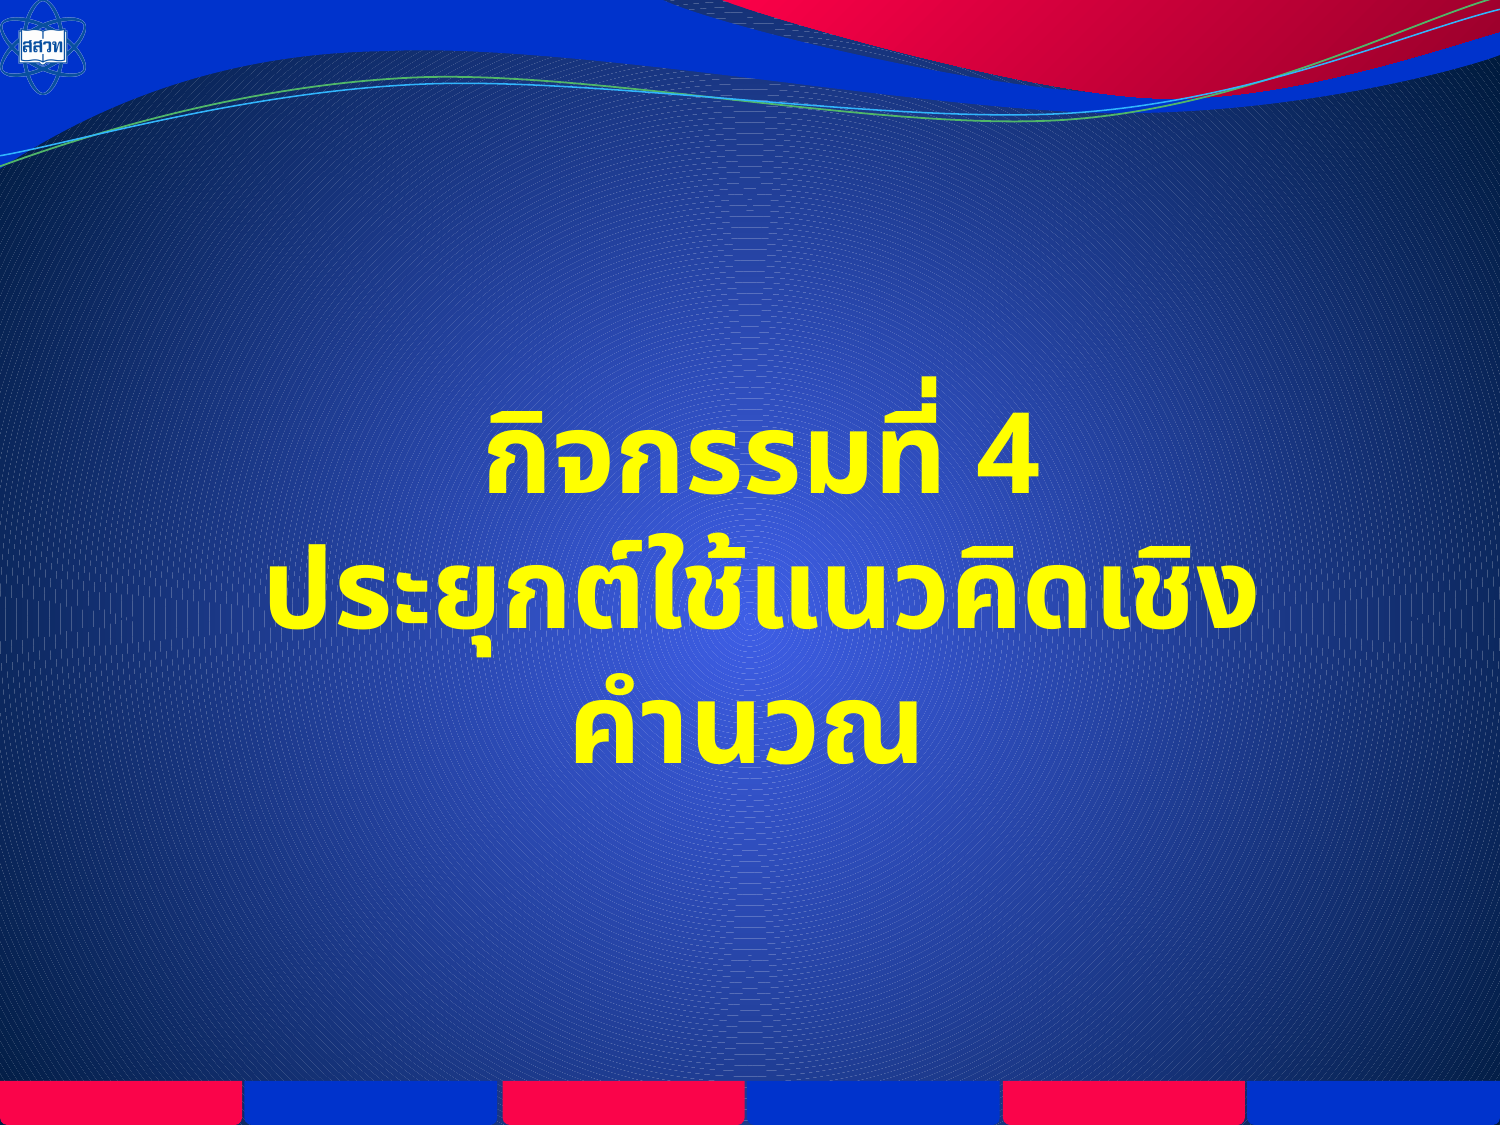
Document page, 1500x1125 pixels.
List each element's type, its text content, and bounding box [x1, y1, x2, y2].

picture [0, 0, 86, 95]
text_box กิจกรรมที่ 4 ประยุกต์ใช้แนวคิดเชิงคำนวณ [182, 373, 1341, 794]
